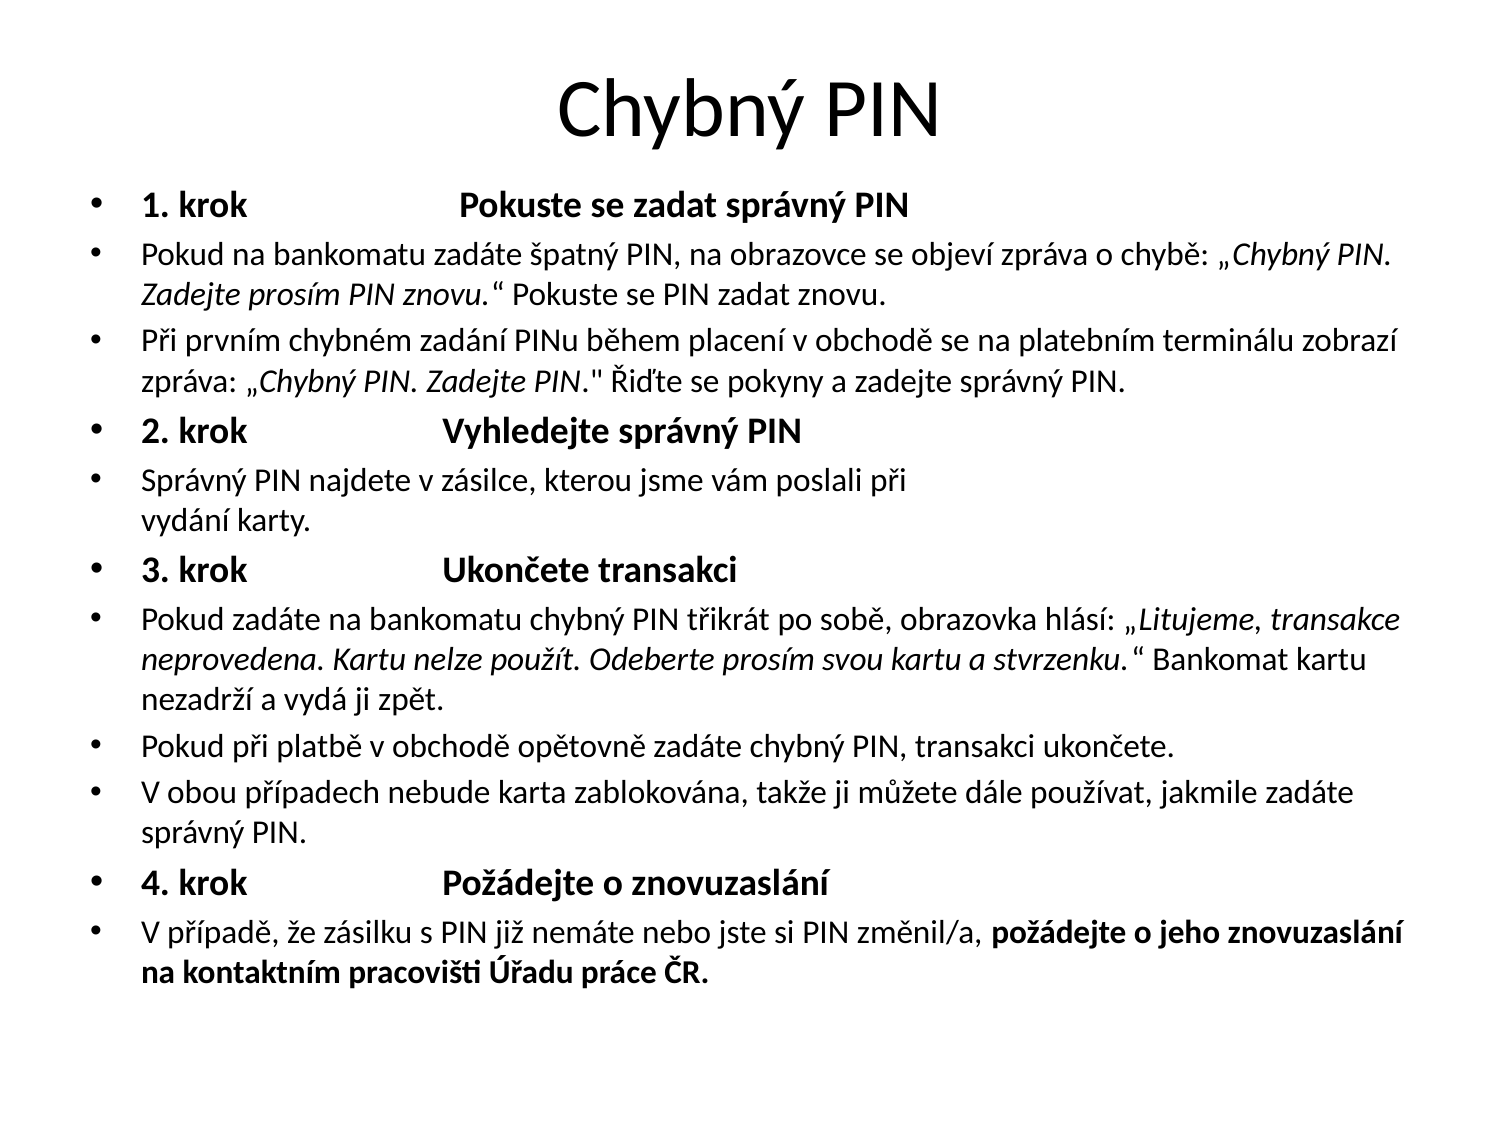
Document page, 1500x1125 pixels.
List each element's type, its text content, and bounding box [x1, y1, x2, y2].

title Chybný PIN [75, 45, 1425, 161]
list 1. krok Pokuste se zadat správný PIN Pokud na bankomatu zadáte špatný PIN, na obrazovce se objeví zpráva o chybě: „Chybný PIN. Zadejte prosím PIN znovu.“ Pokuste se PIN zadat znovu. Při prvním chybném zadání PINu během placení v obchodě se na platebním terminálu zobrazí zpráva: „Chybný PIN. Zadejte PIN." Řiďte se pokyny a zadejte správný PIN. 2. krok Vyhledejte správný PIN Správný PIN najdete v zásilce, kterou jsme vám poslali při vydání karty. 3. krok Ukončete transakci Pokud zadáte na bankomatu chybný PIN třikrát po sobě, obrazovka hlásí: „Litujeme, transakce neprovedena. Kartu nelze použít. Odeberte prosím svou kartu a stvrzenku.“ Bankomat kartu nezadrží a vydá ji zpět. Pokud při platbě v obchodě opětovně zadáte chybný PIN, transakci ukončete. V obou případech nebude karta zablokována, takže ji můžete dále používat, jakmile zadáte správný PIN. 4. krok Požádejte o znovuzaslání V případě, že zásilku s PIN již nemáte nebo jste si PIN změnil/a, požádejte o jeho znovuzaslání na kontaktním pracovišti Úřadu práce ČR. [75, 172, 1425, 1005]
